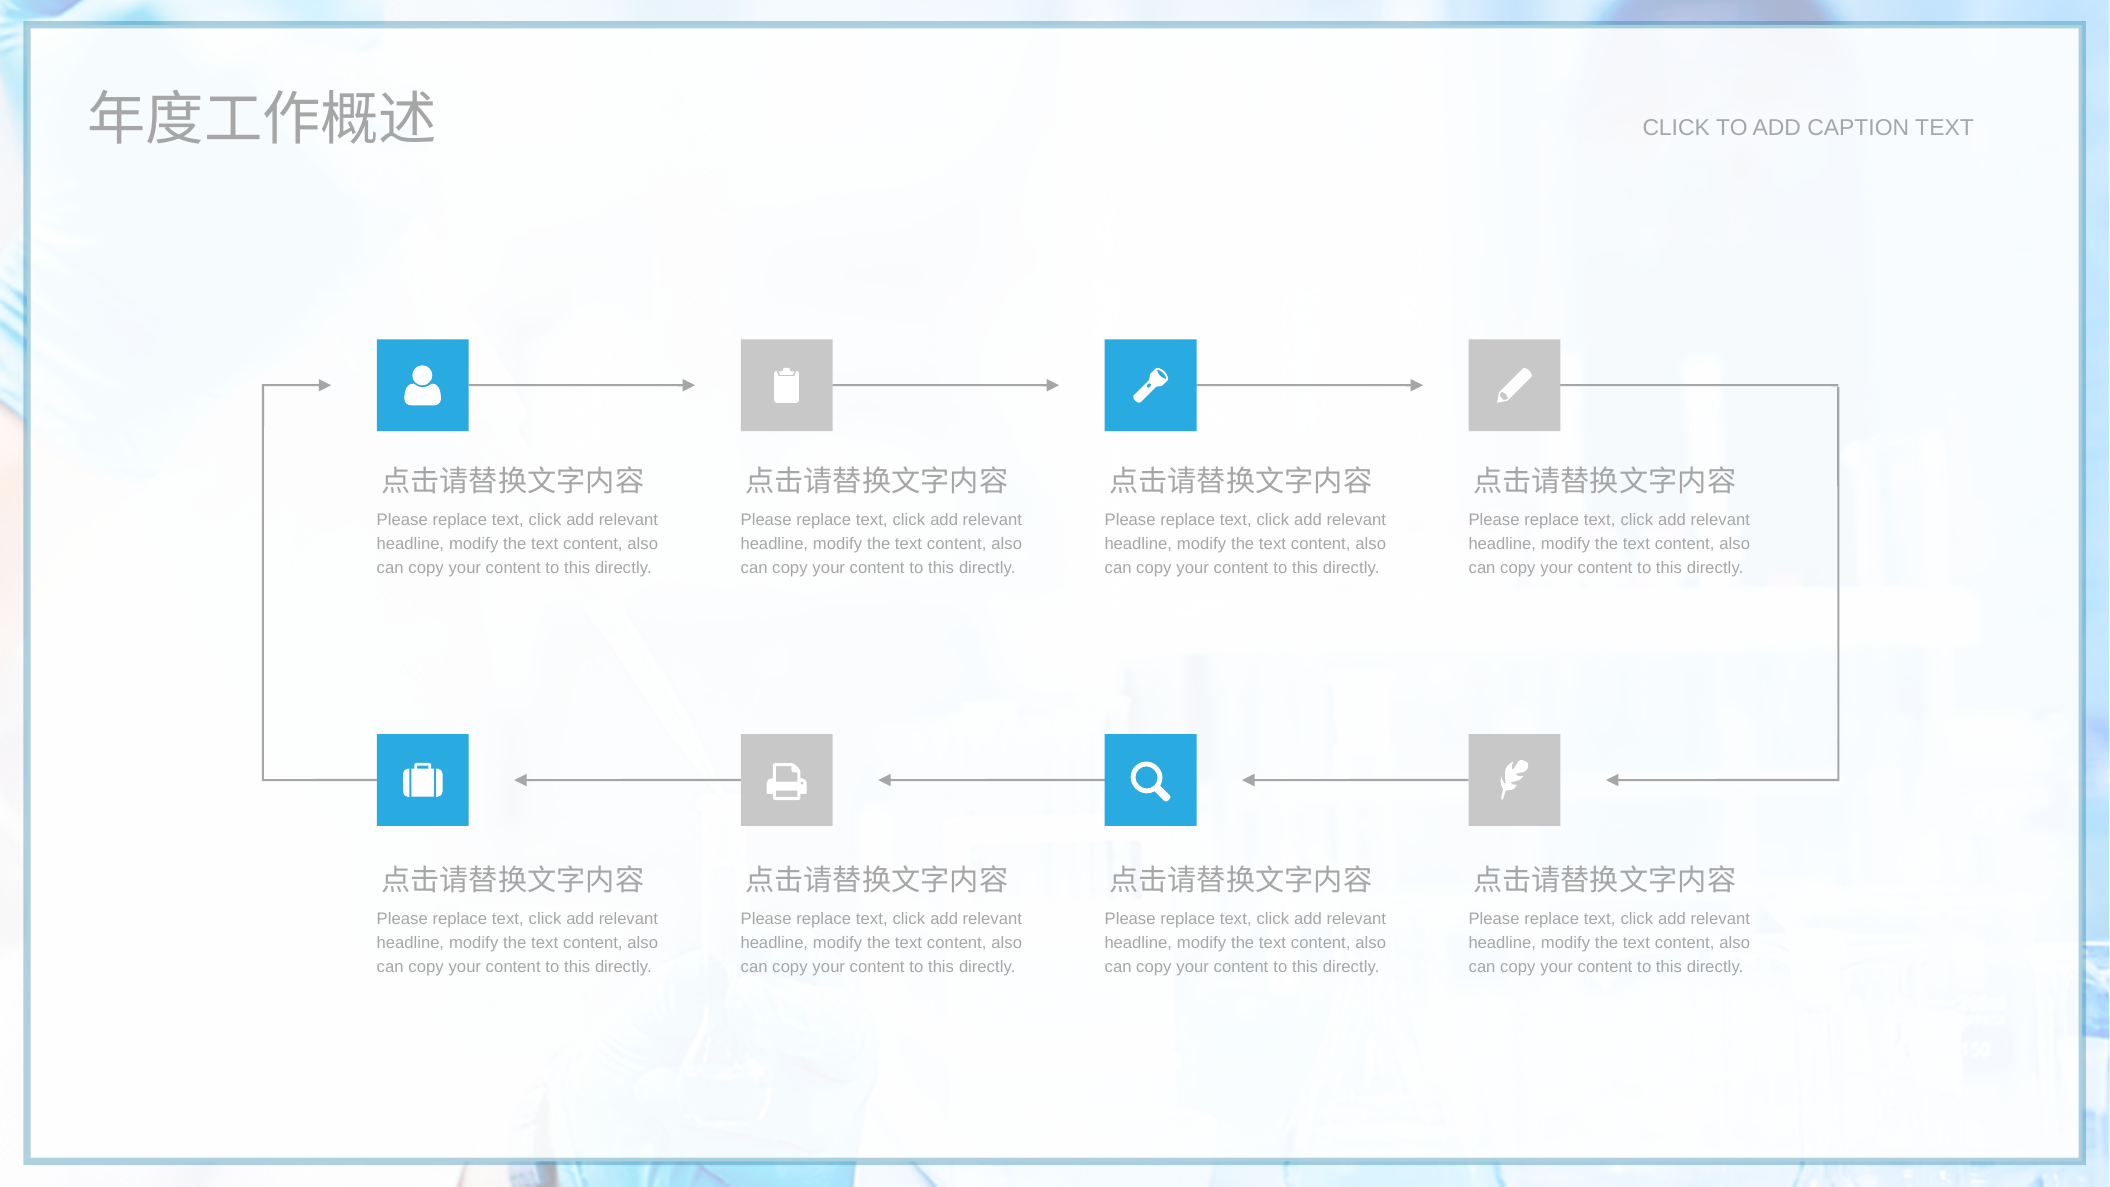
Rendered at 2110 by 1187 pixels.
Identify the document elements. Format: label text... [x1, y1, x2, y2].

text_box Please replace text, click add relevant headline, modify the text content, also can copy your content to this directly. [1104, 504, 1408, 577]
text_box 点击请替换文字内容 [1473, 854, 1847, 897]
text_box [740, 734, 833, 826]
text_box [1606, 773, 1839, 787]
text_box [740, 339, 833, 432]
text_box 点击请替换文字内容 [1473, 454, 1847, 497]
text_box [1242, 773, 1468, 787]
text_box Please replace text, click add relevant headline, modify the text content, also can copy your content to this directly. [376, 504, 680, 577]
text_box Please replace text, click add relevant headline, modify the text content, also can copy your content to this directly. [376, 904, 680, 977]
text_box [87, 78, 2022, 153]
text_box [469, 379, 696, 392]
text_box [376, 734, 469, 826]
text_box 点击请替换文字内容 [1109, 454, 1473, 497]
text_box Please replace text, click add relevant headline, modify the text content, also can copy your content to this directly. [1468, 504, 1772, 577]
text_box [878, 773, 1104, 787]
text_box 点击请替换文字内容 [745, 854, 1109, 897]
text_box [1197, 379, 1424, 392]
text_box Please replace text, click add relevant headline, modify the text content, also can copy your content to this directly. [740, 904, 1044, 977]
text_box Please replace text, click add relevant headline, modify the text content, also can copy your content to this directly. [1104, 904, 1408, 977]
text_box [261, 379, 332, 392]
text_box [376, 339, 469, 432]
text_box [1468, 339, 1561, 432]
text_box 点击请替换文字内容 [1109, 854, 1473, 897]
text_box [514, 773, 740, 787]
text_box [1468, 734, 1561, 826]
text_box [833, 379, 1060, 392]
text_box 点击请替换文字内容 [745, 454, 1109, 497]
text_box 点击请替换文字内容 [381, 854, 745, 897]
text_box Please replace text, click add relevant headline, modify the text content, also can copy your content to this directly. [740, 504, 1044, 577]
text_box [1104, 339, 1197, 432]
text_box Please replace text, click add relevant headline, modify the text content, also can copy your content to this directly. [1468, 904, 1772, 977]
text_box 点击请替换文字内容 [381, 454, 745, 497]
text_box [1104, 734, 1197, 826]
